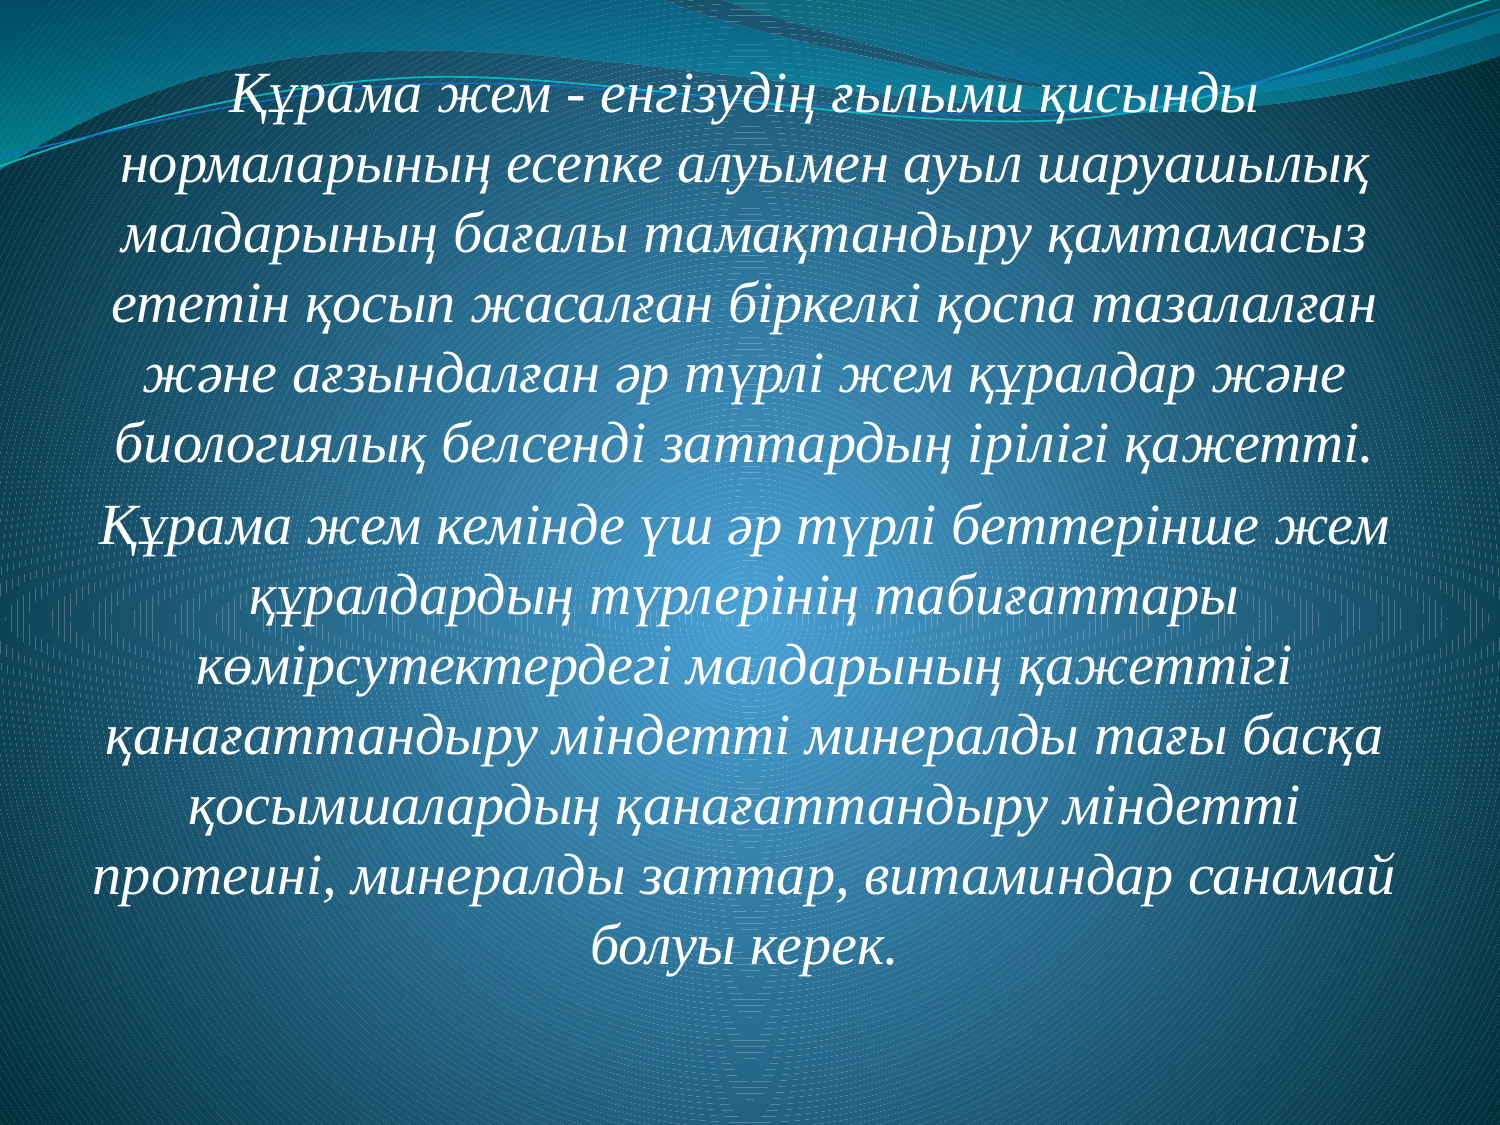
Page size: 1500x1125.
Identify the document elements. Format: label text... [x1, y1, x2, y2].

subtitle Құрама жем - енгiзудiң ғылыми қисынды нормаларының есепке алуымен ауыл шаруашылық малдарының бағалы тамақтандыру қамтамасыз ететiн қосып жасалған бiркелкi қоспа тазалалған және ағзындалған әр түрлi жем құралдар және биологиялық белсендi заттардың iрiлiгi қажеттi. Құрама жем кемiнде үш әр түрлi беттерiнше жем құралдардың түрлерiнiң табиғаттары көмiрсутектердегi малдарының қажеттiгi қанағаттандыру мiндеттi минералды тағы басқа қосымшалардың қанағаттандыру мiндеттi протеинi, минералды заттар, витаминдар санамай болуы керек. [70, 46, 1430, 818]
